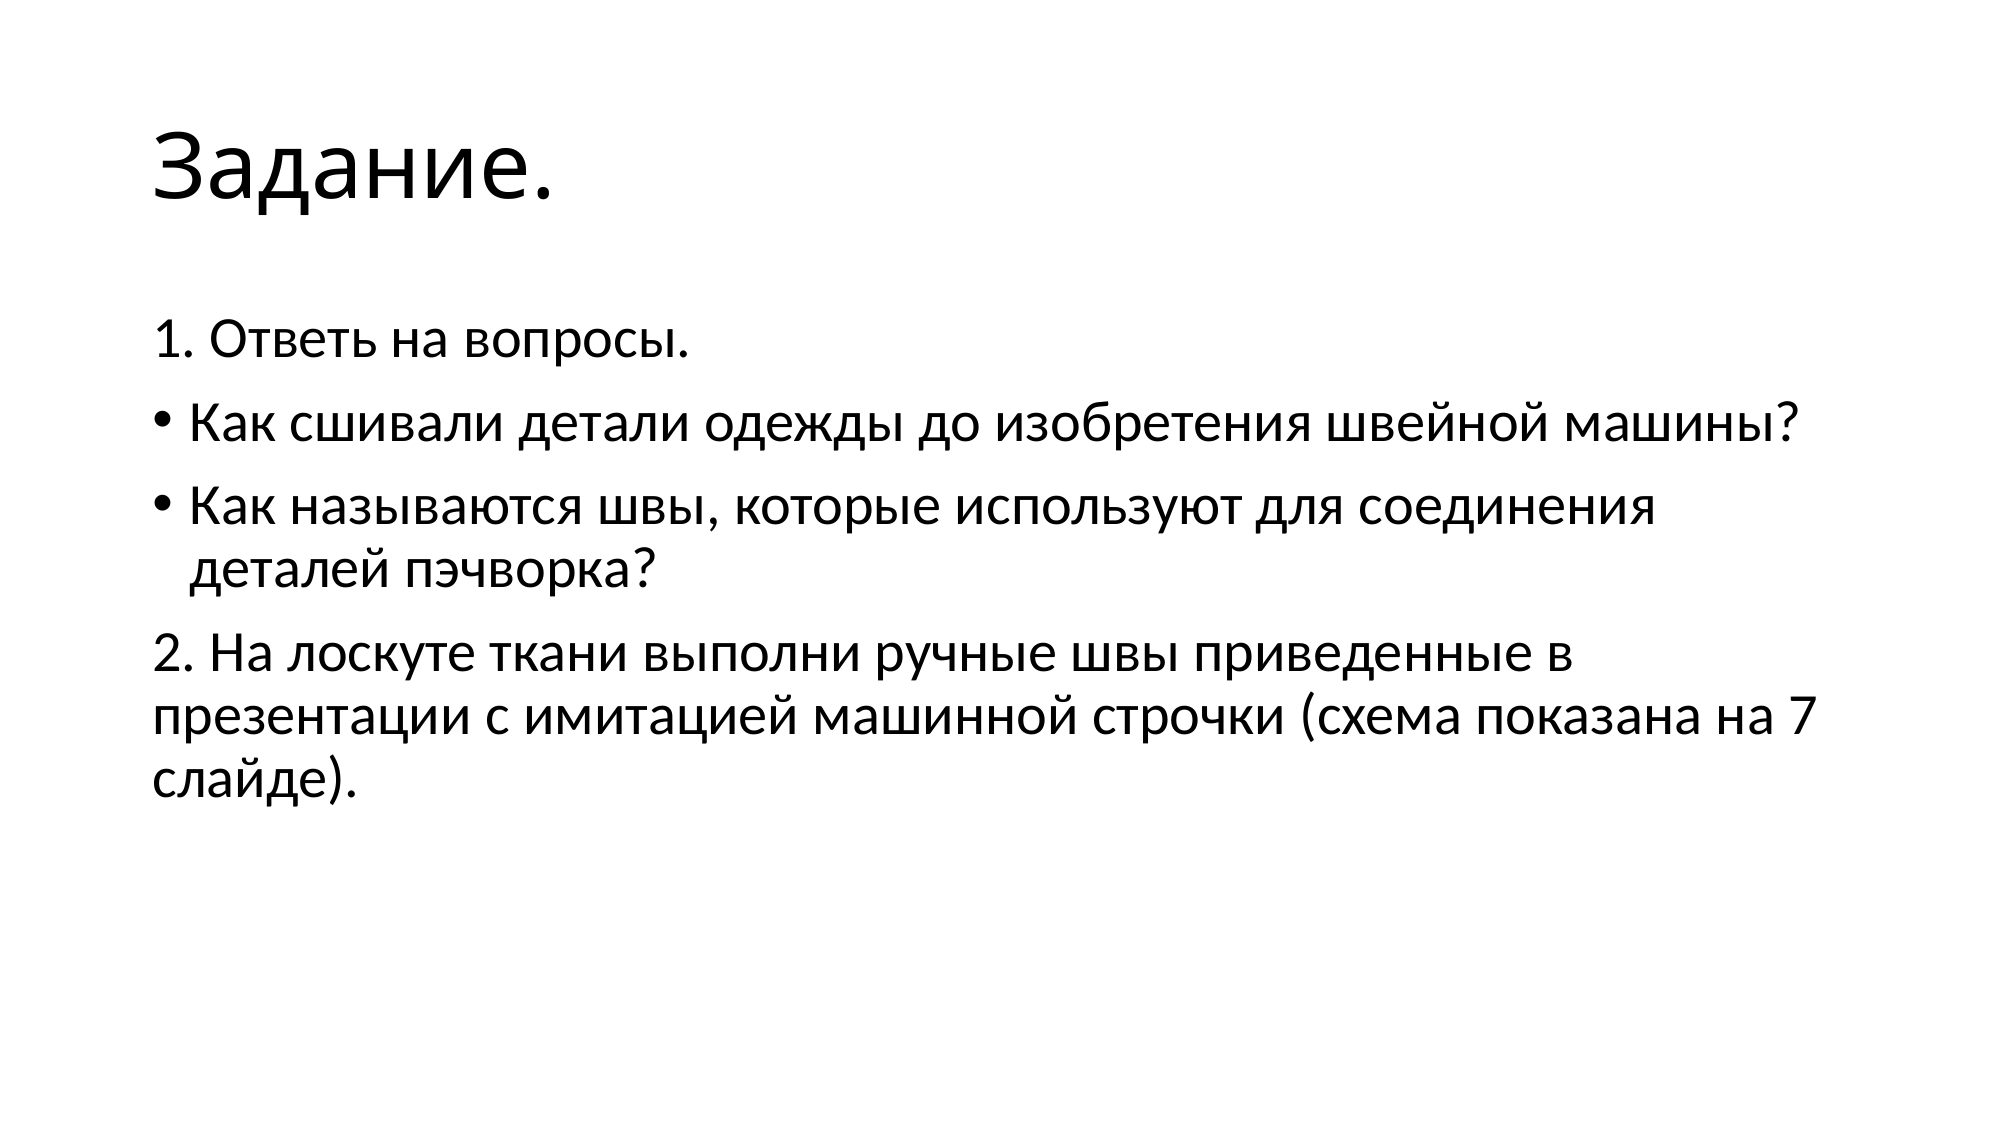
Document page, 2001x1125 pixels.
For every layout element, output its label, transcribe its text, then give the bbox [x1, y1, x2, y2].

title Задание. [137, 59, 1863, 278]
list 1. Ответь на вопросы. Как сшивали детали одежды до изобретения швейной машины? Как называются швы, которые используют для соединения деталей пэчворка? 2. На лоскуте ткани выполни ручные швы приведенные в презентации с имитацией машинной строчки (схема показана на 7 слайде). [137, 299, 1863, 1014]
